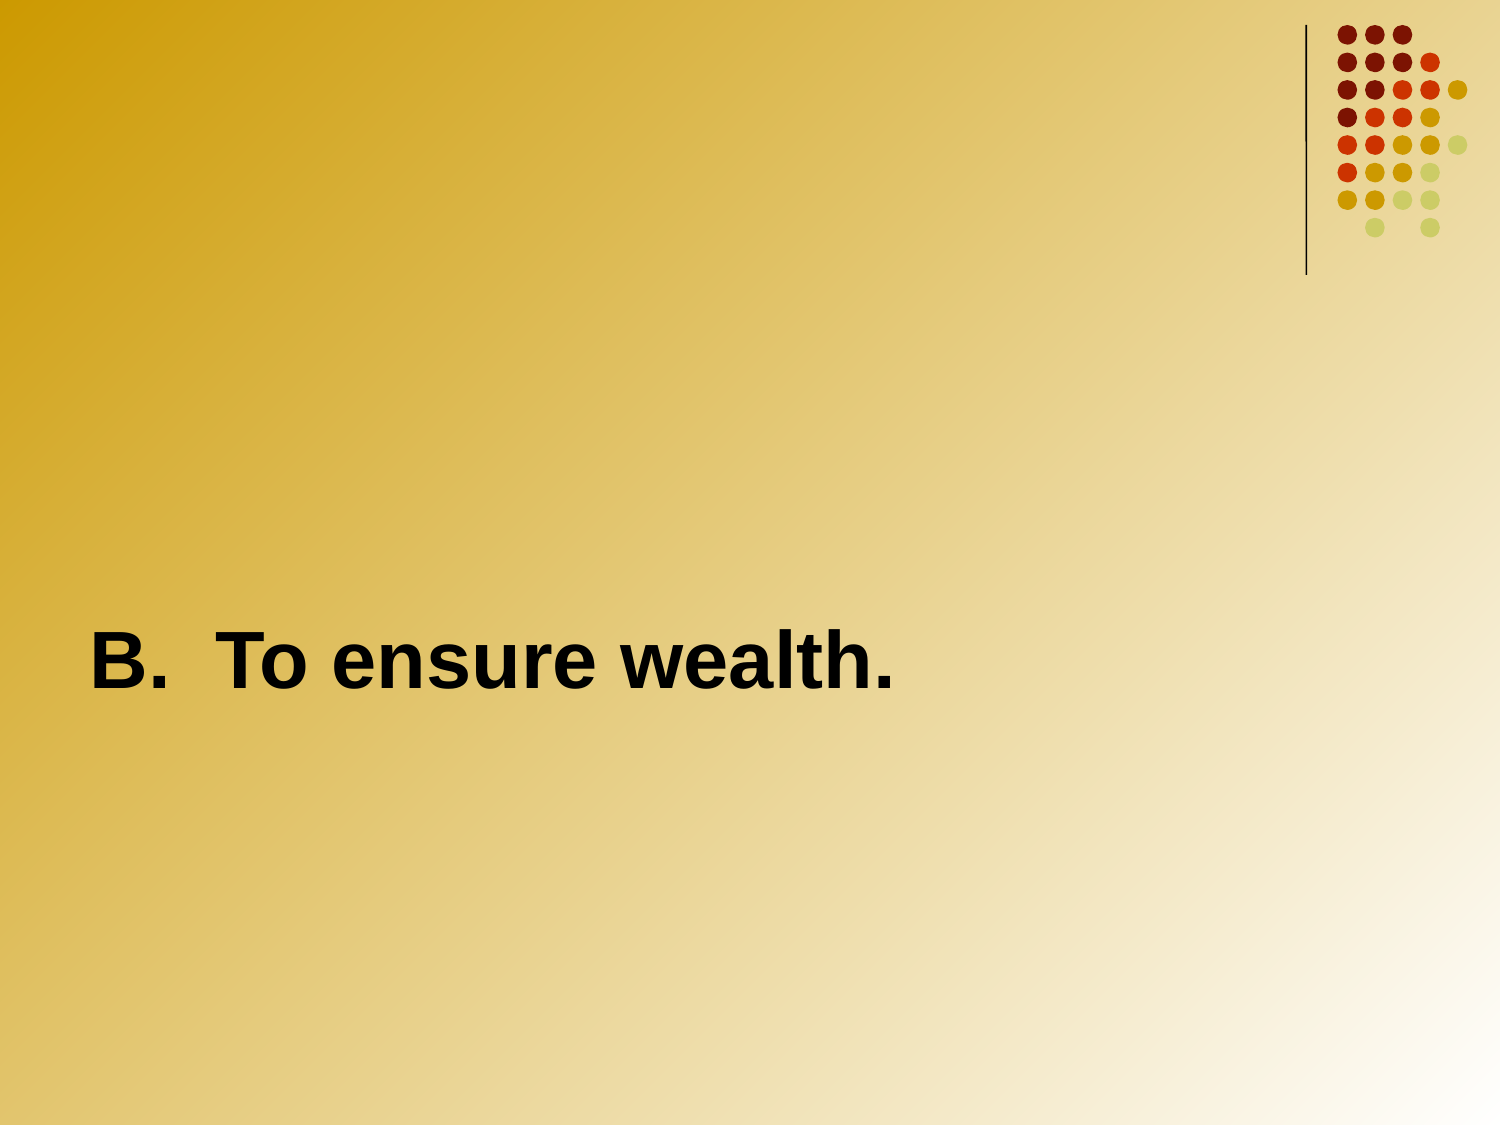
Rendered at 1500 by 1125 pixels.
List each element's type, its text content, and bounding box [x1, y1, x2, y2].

text_box B. To ensure wealth. [75, 499, 1313, 713]
